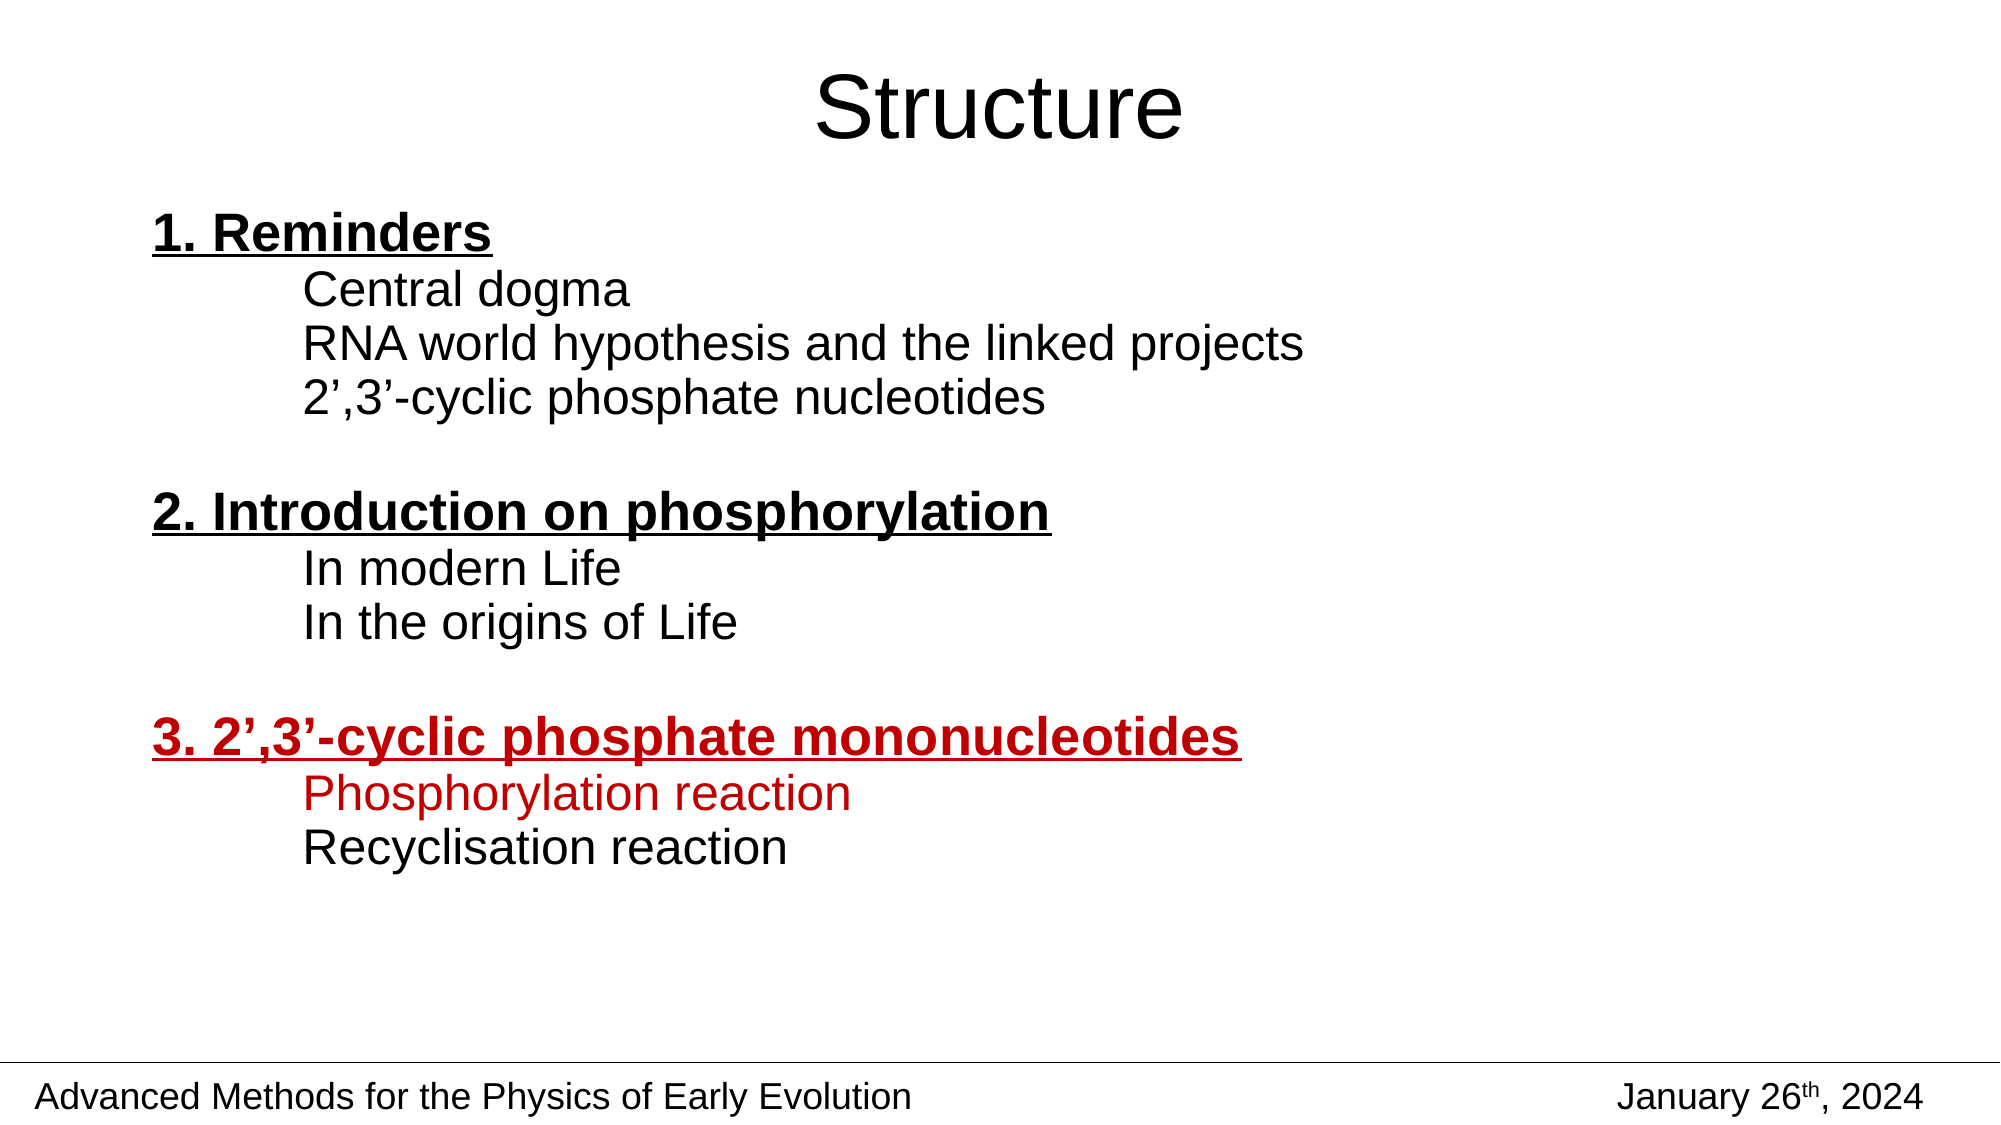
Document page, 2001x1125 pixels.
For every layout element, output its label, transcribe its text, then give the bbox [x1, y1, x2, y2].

text_box Advanced Methods for the Physics of Early Evolution [19, 1064, 928, 1125]
text_box Structure [137, 0, 1863, 218]
title 1. Reminders Central dogma RNA world hypothesis and the linked projects 2’,3’-cyclic phosphate nucleotides 2. Introduction on phosphorylation In modern Life In the origins of Life 3. 2’,3’-cyclic phosphate mononucleotides Phosphorylation reaction Recyclisation reaction [137, 218, 1863, 957]
text_box January 26th, 2024 [1602, 1064, 1939, 1125]
